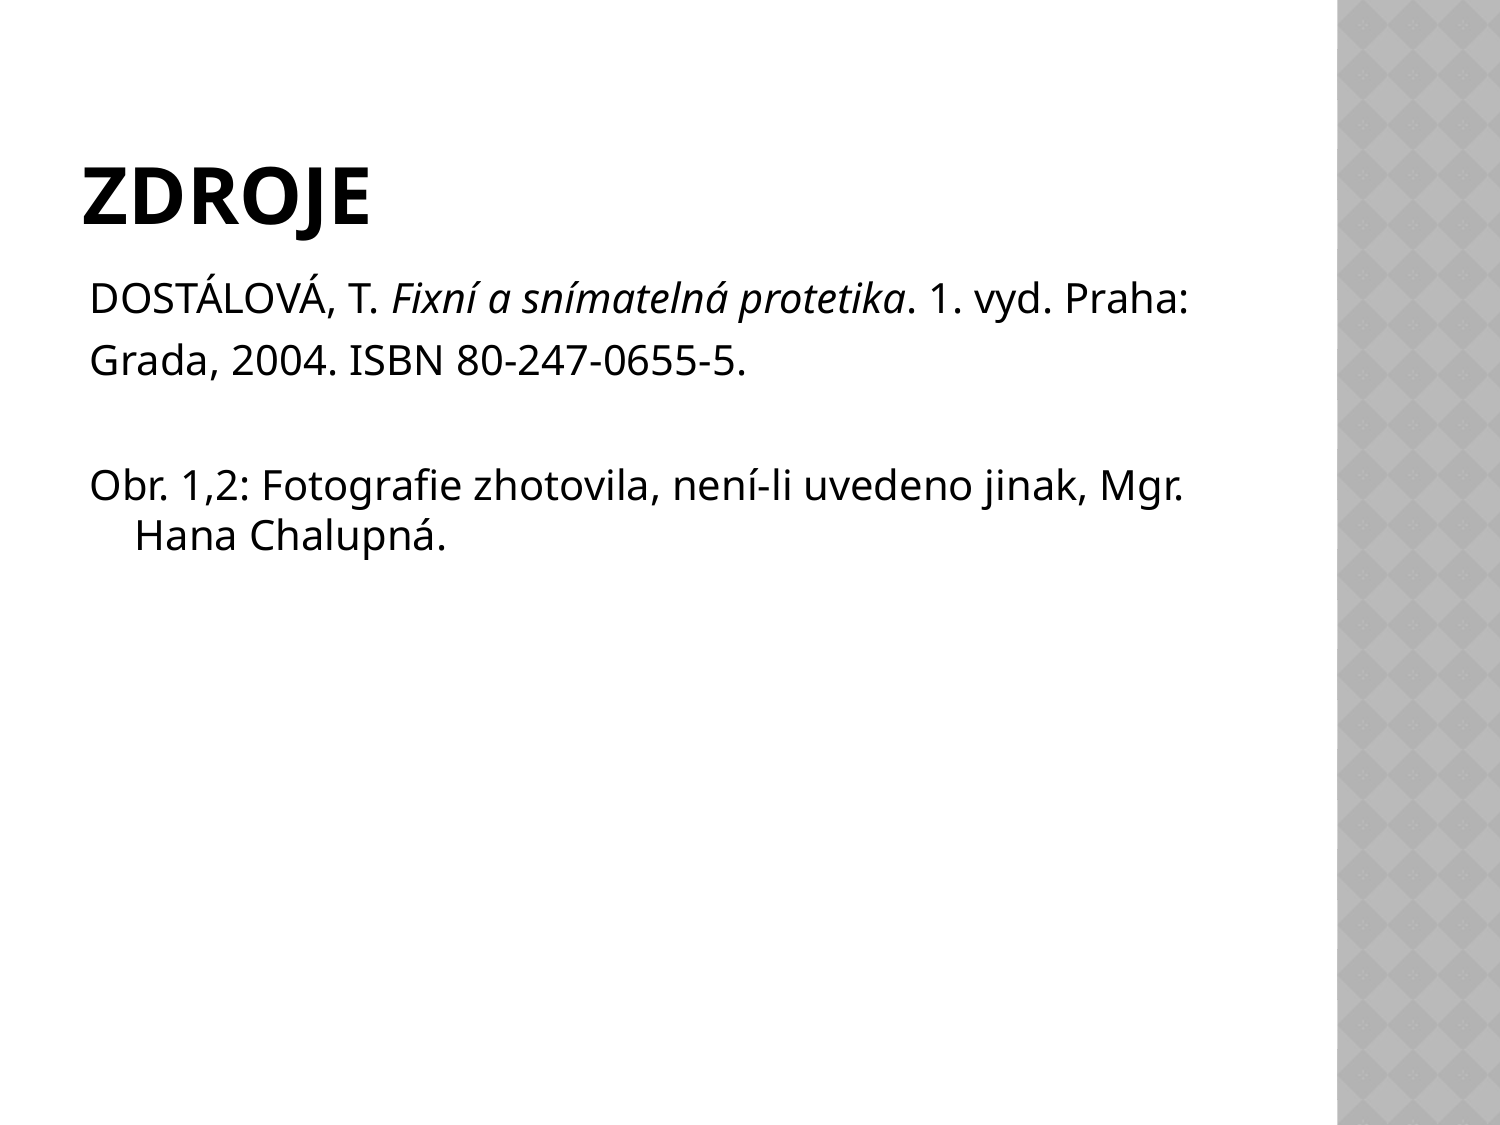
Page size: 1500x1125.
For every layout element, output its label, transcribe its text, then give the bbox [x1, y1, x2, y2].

list DOSTÁLOVÁ, T. Fixní a snímatelná protetika. 1. vyd. Praha: Grada, 2004. ISBN 80-247-0655-5. Obr. 1,2: Fotografie zhotovila, není-li uvedeno jinak, Mgr. Hana Chalupná. [75, 264, 1306, 1059]
title zdroje [75, 52, 1263, 240]
